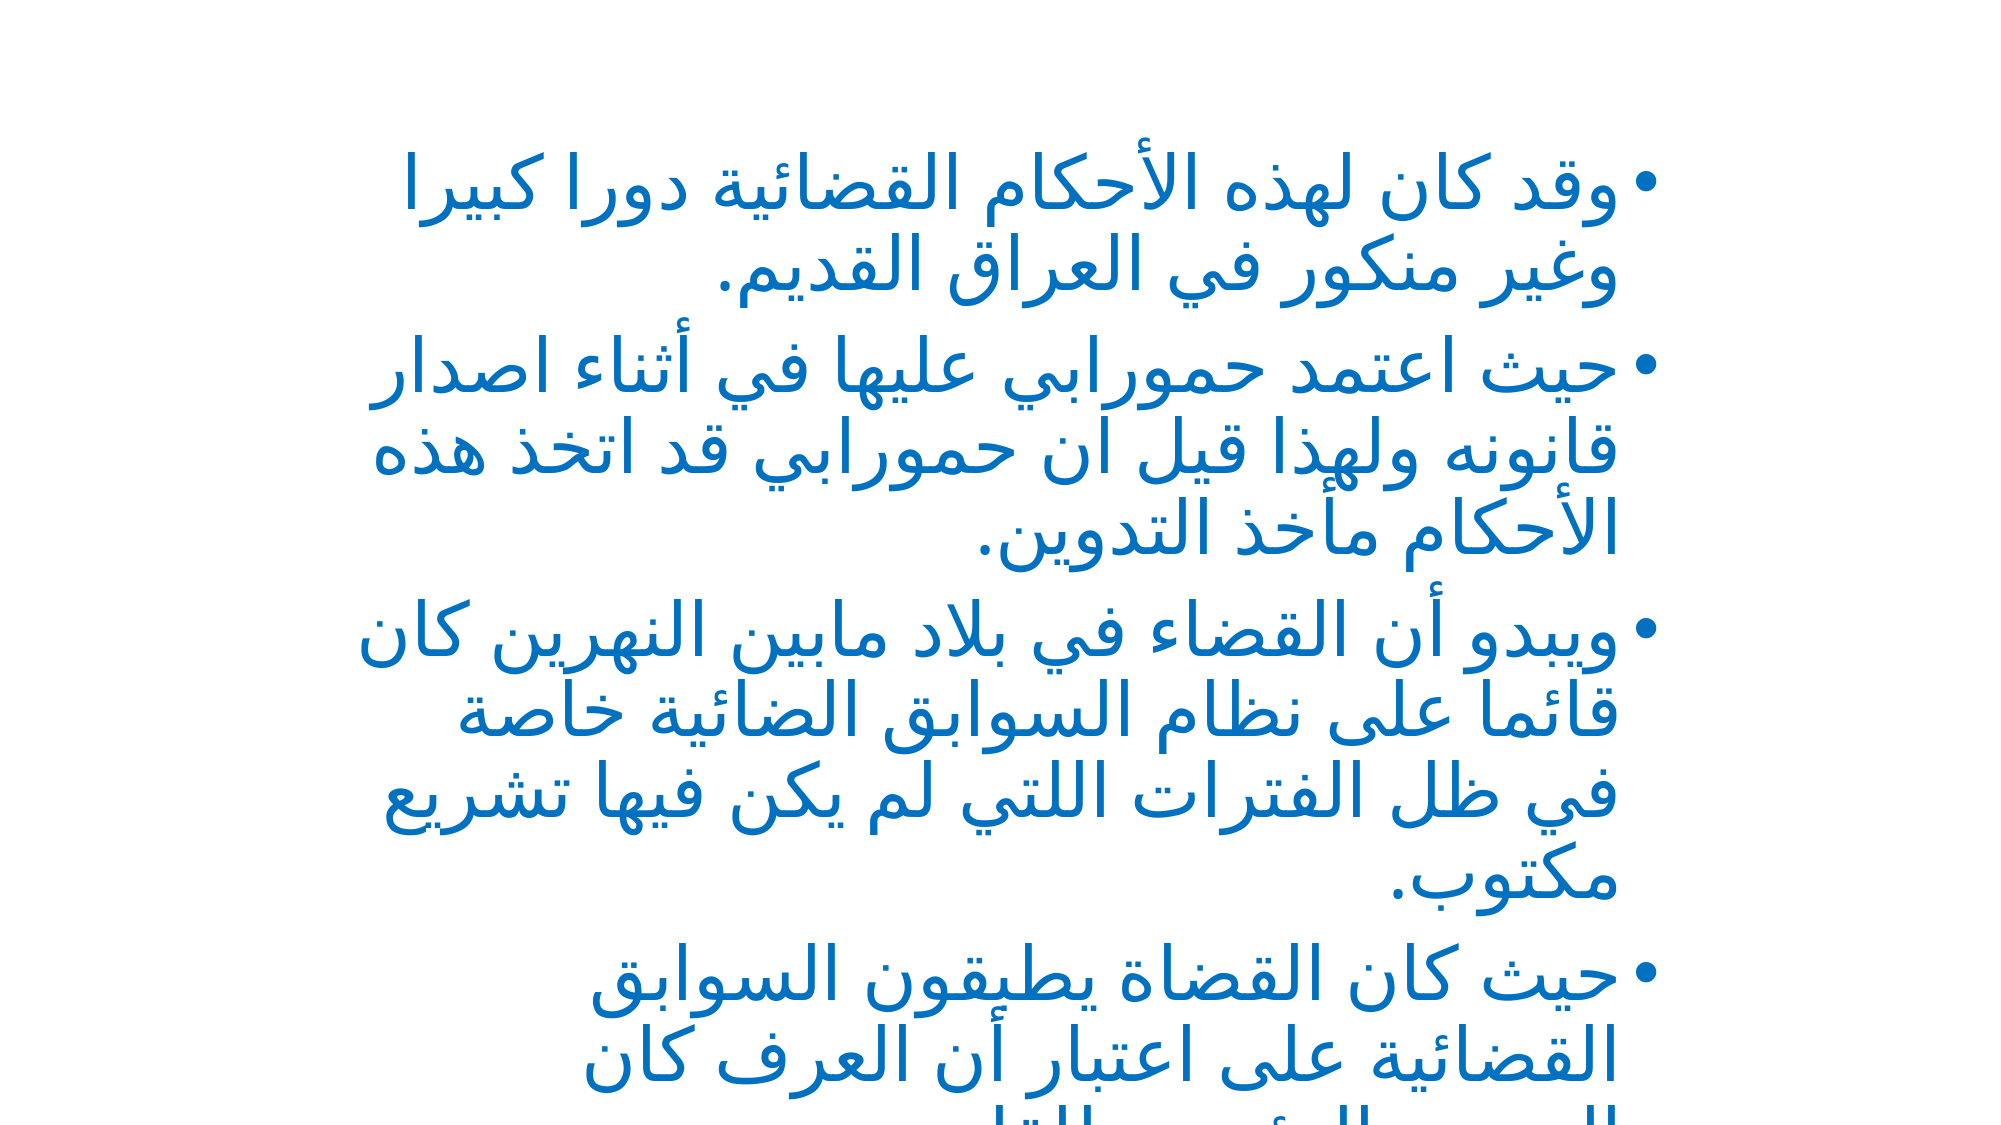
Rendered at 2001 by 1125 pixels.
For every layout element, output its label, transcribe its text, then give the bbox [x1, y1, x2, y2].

list وقد كان لهذه الأحكام القضائية دورا كبيرا وغير منكور في العراق القديم. حيث اعتمد حمورابي عليها في أثناء اصدار قانونه ولهذا قيل ان حمورابي قد اتخذ هذه الأحكام مأخذ التدوين. ويبدو أن القضاء في بلاد مابين النهرين كان قائما على نظام السوابق الضائية خاصة في ظل الفترات اللتي لم يكن فيها تشريع مكتوب. حيث كان القضاة يطبقون السوابق القضائية على اعتبار أن العرف كان المصدر الرئيسي للقانون [324, 137, 1675, 1005]
